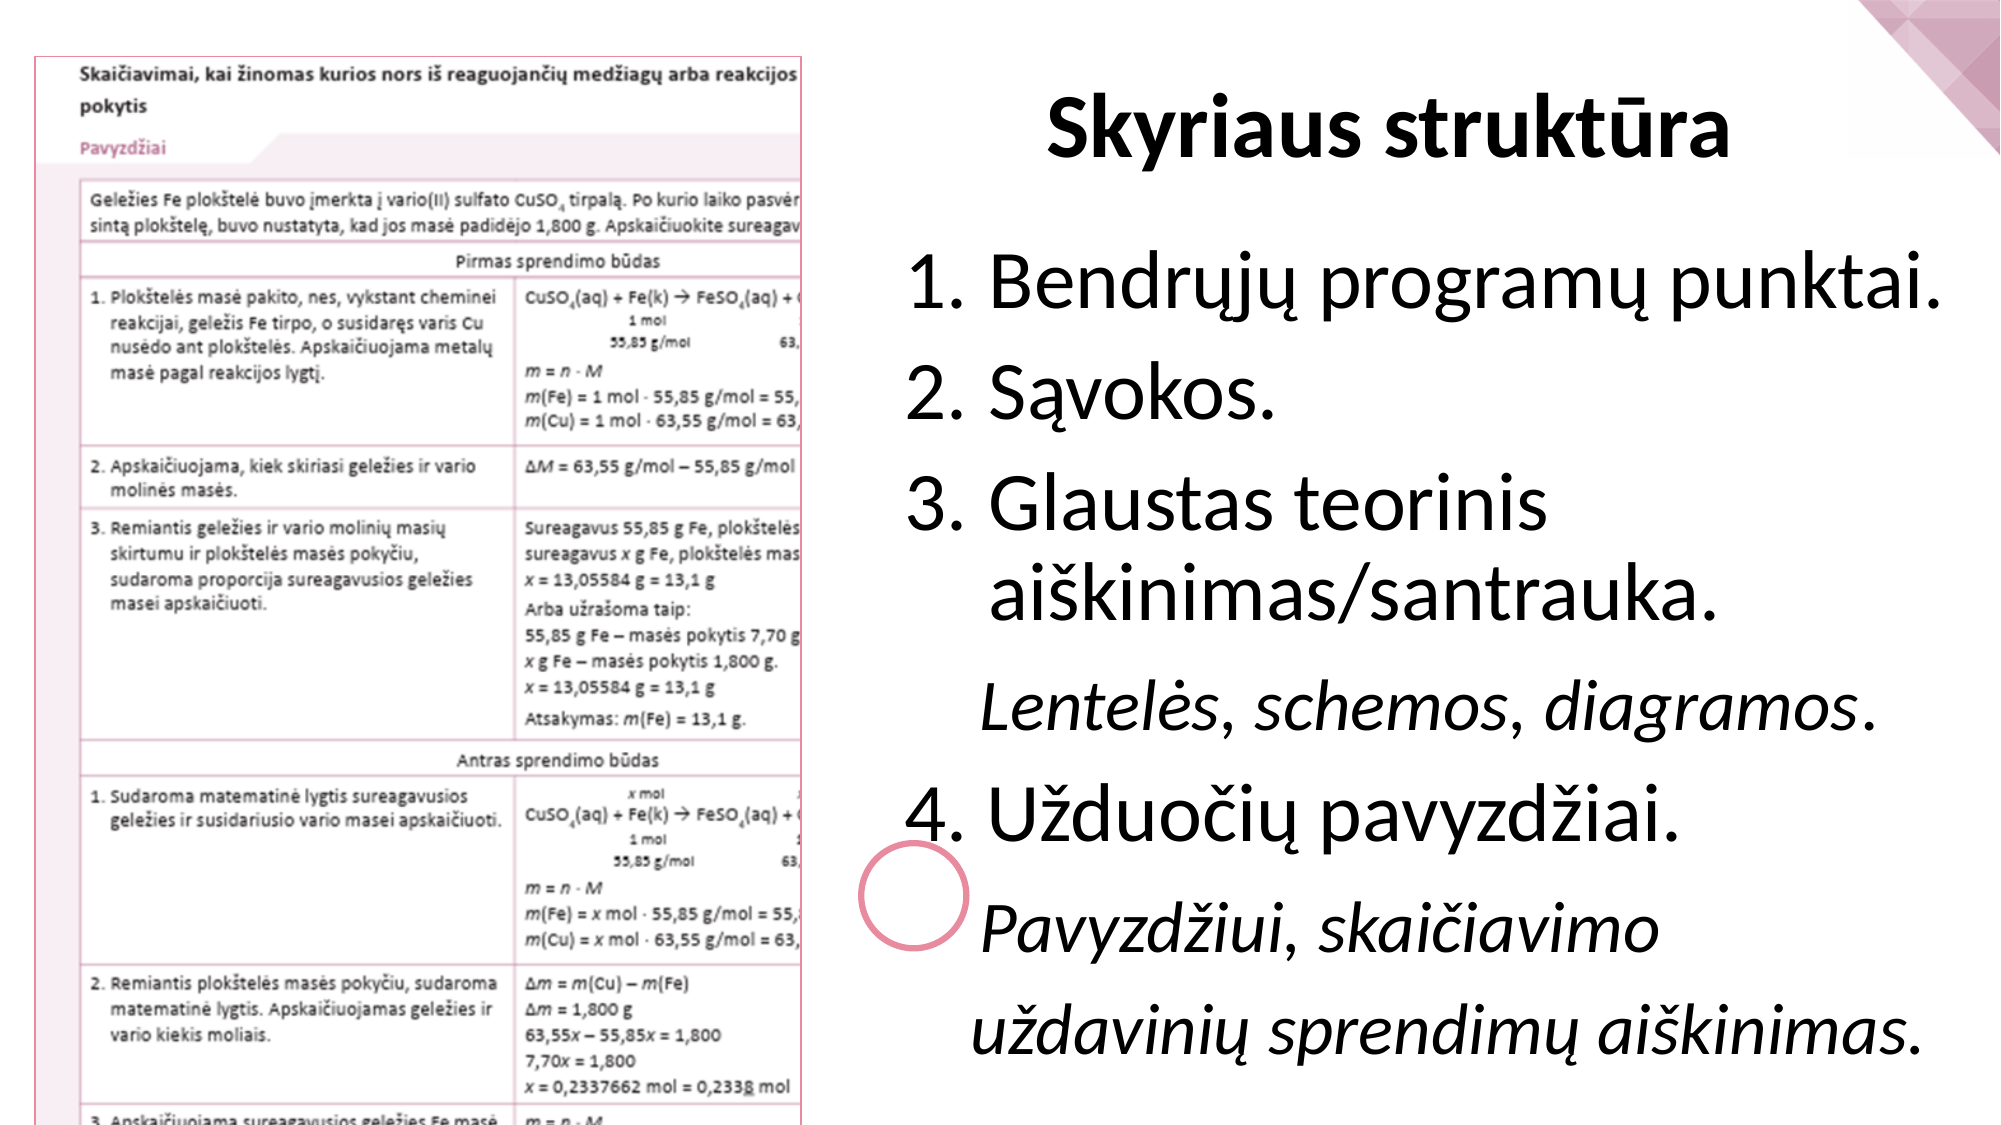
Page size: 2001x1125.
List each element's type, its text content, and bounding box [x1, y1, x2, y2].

picture [1844, 0, 2000, 158]
text_box [861, 843, 967, 949]
picture [35, 57, 801, 1125]
title Skyriaus struktūra [913, 27, 1866, 229]
list Bendrųjų programų punktai. Sąvokos. Glaustas teorinis aiškinimas/santrauka. Lentelės, schemos, diagramos. 4. Užduočių pavyzdžiai. Pavyzdžiui, skaičiavimo uždavinių sprendimų aiškinimas. [889, 229, 1963, 1088]
